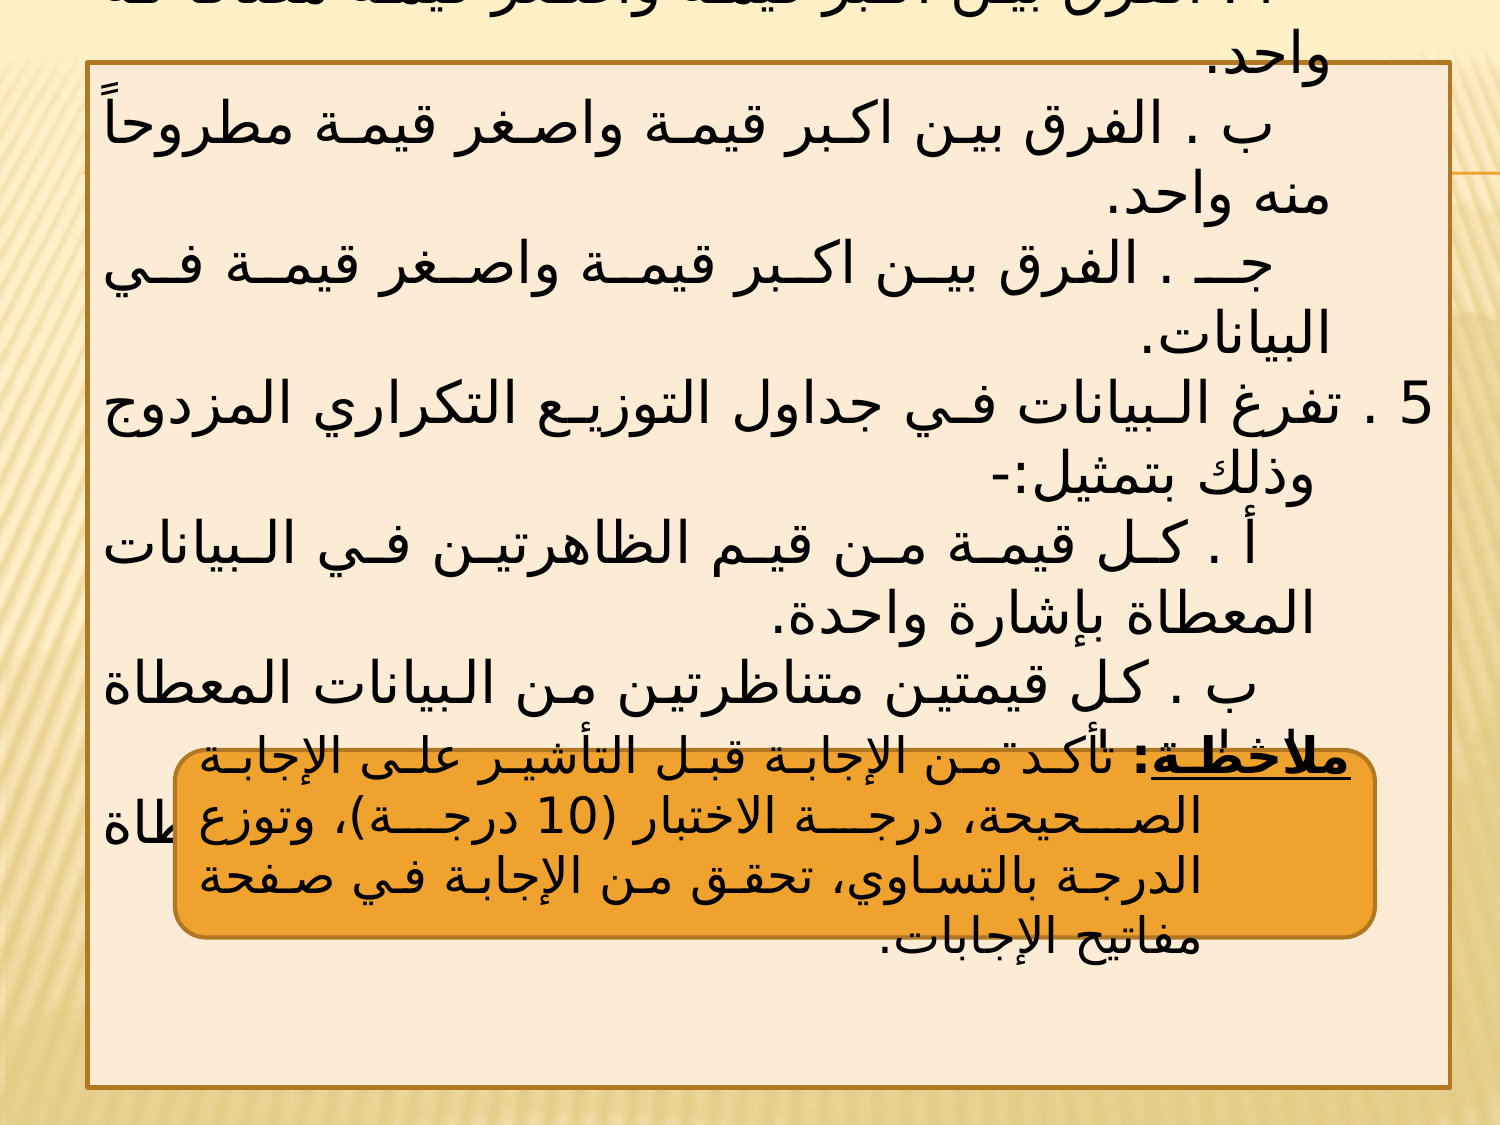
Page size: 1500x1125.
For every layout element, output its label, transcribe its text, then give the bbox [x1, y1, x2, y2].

text_box 4 . مدى التغير هو عبارة عن:- أ . الفرق بين اكبر قيمة واصغر قيمة مضافاً له واحد. ب . الفرق بين اكبر قيمة واصغر قيمة مطروحاً منه واحد. جـ . الفرق بين اكبر قيمة واصغر قيمة في البيانات. 5 . تفرغ البيانات في جداول التوزيع التكراري المزدوج وذلك بتمثيل:- أ . كل قيمة من قيم الظاهرتين في البيانات المعطاة بإشارة واحدة. ب . كل قيمتين متناظرتين من البيانات المعطاة بإشارة واحدة. جـ . كل قيمتين متناظرتين من البيانات المعطاة بإشارتين. [85, 60, 1452, 1090]
text_box ملاحظة: تأكد من الإجابة قبل التأشير على الإجابة الصحيحة، درجة الاختبار (10 درجة)، وتوزع الدرجة بالتساوي، تحقق من الإجابة في صفحة مفاتيح الإجابات. [172, 747, 1378, 940]
